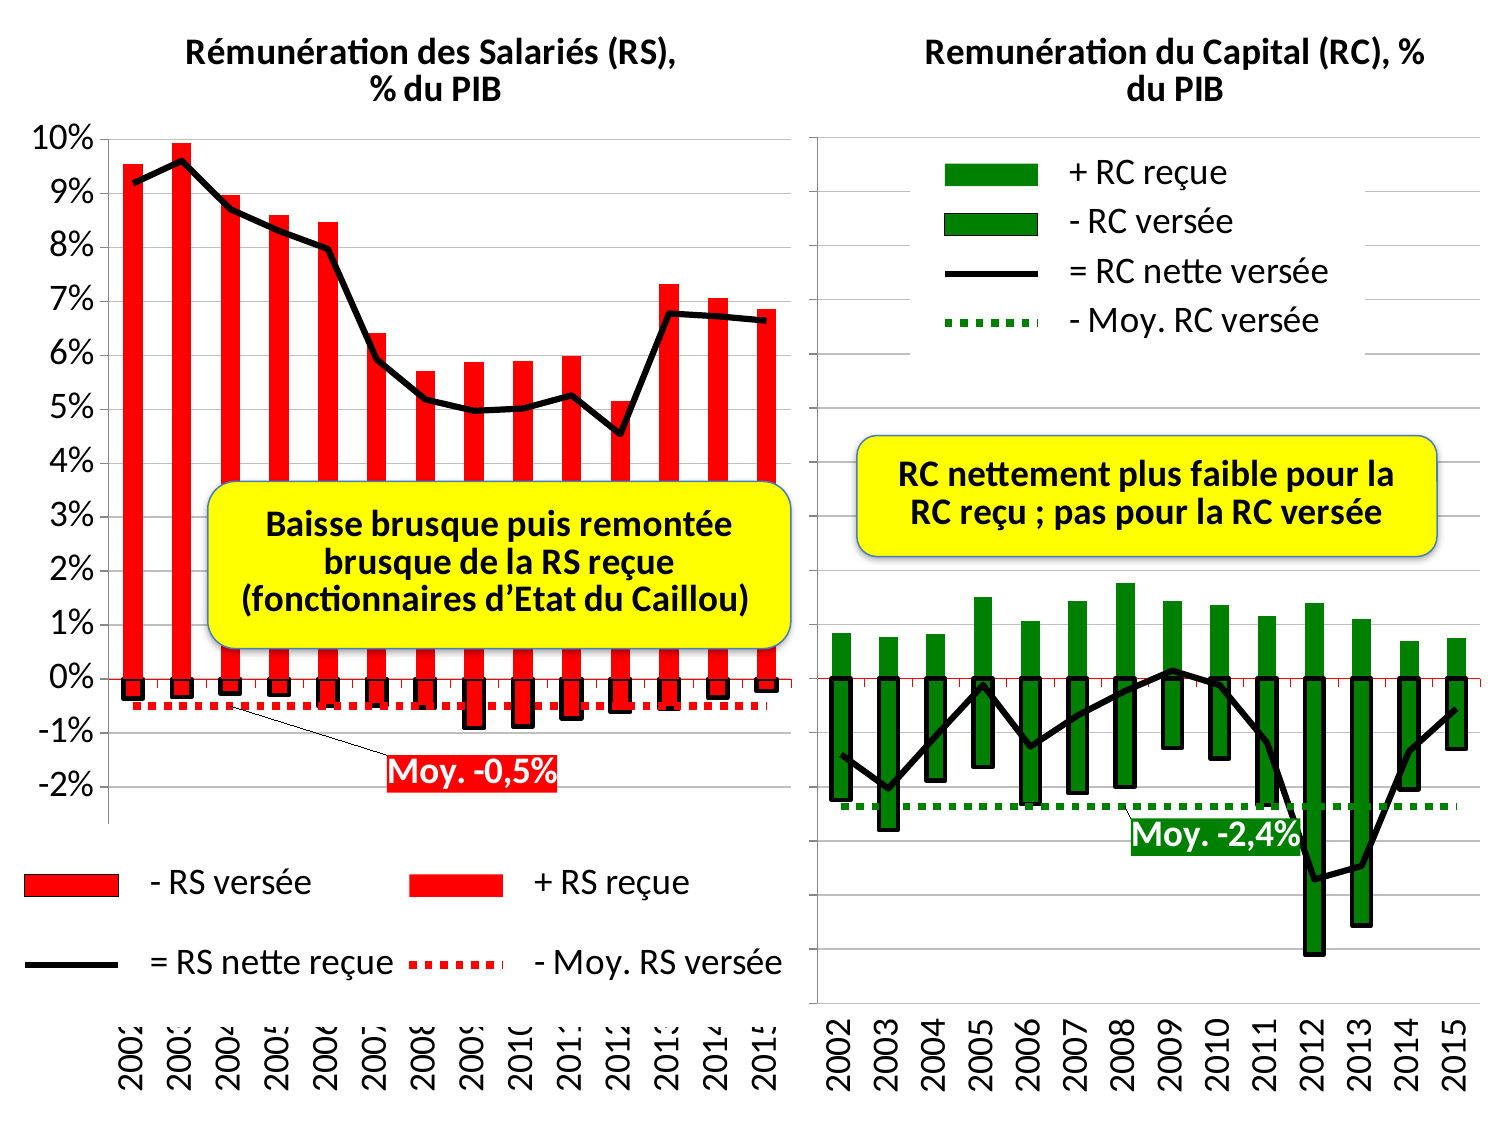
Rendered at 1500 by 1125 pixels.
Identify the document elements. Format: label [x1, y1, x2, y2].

chart [17, 24, 1482, 1108]
